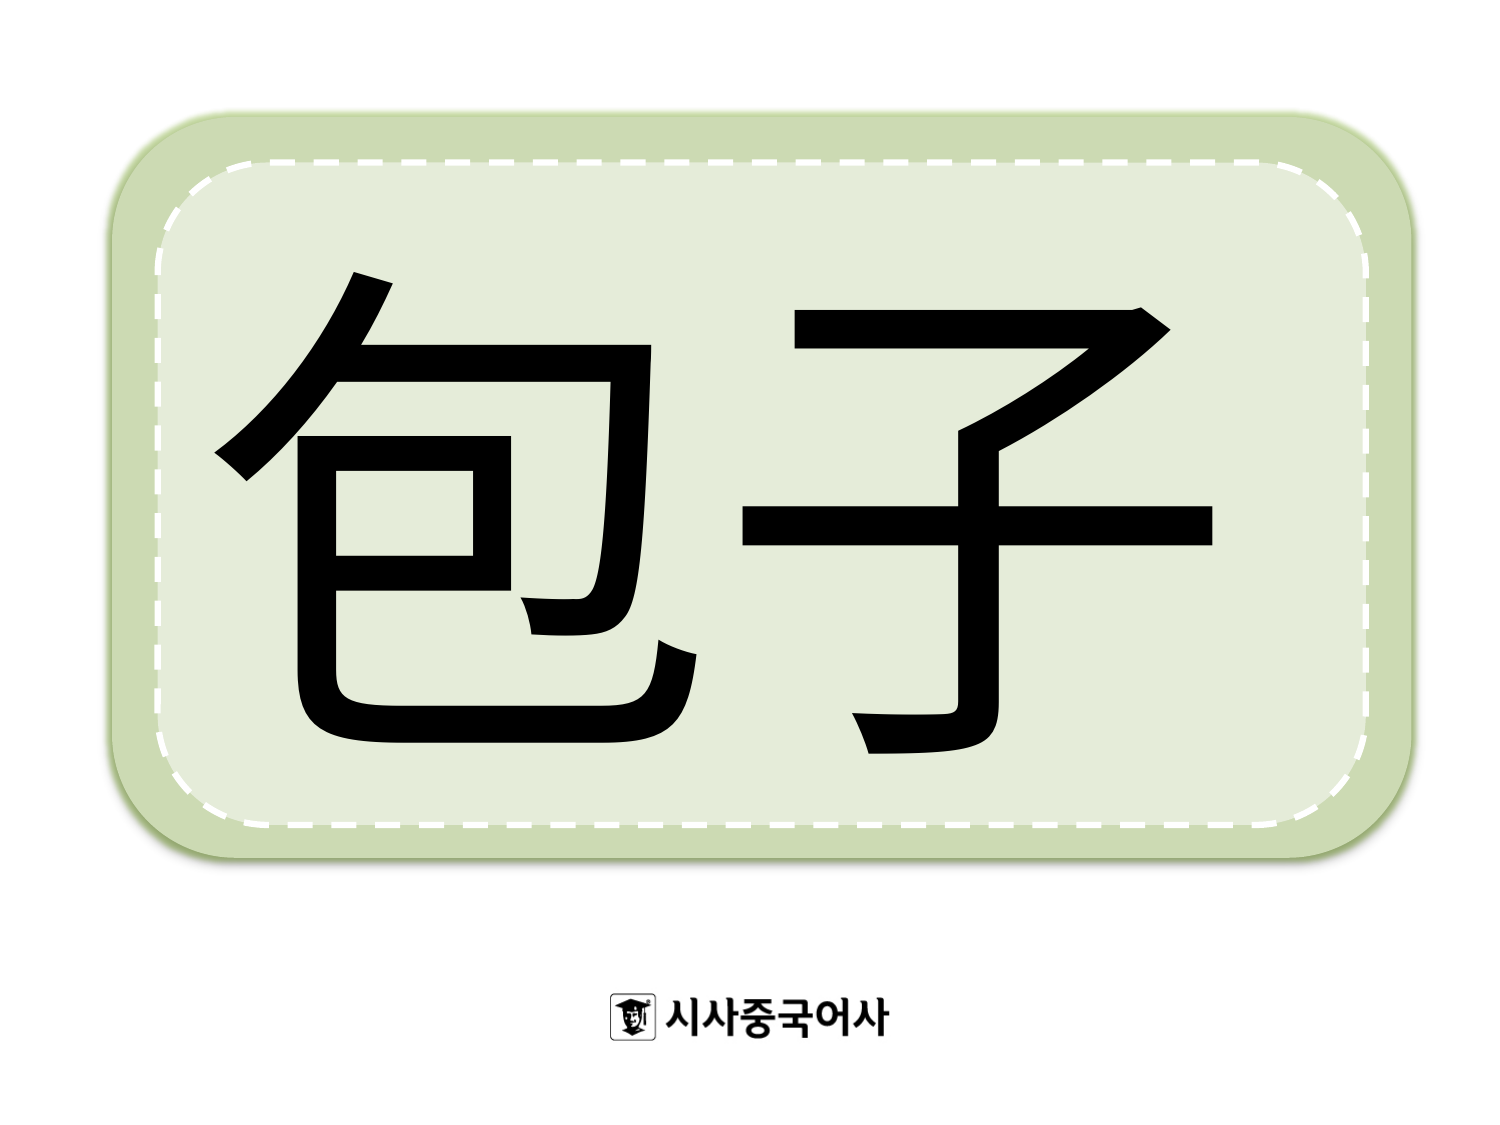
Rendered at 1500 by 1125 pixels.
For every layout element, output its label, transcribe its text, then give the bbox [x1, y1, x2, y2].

text_box [162, 160, 1371, 824]
picture [602, 987, 898, 1047]
text_box 包子 [171, 172, 1380, 836]
